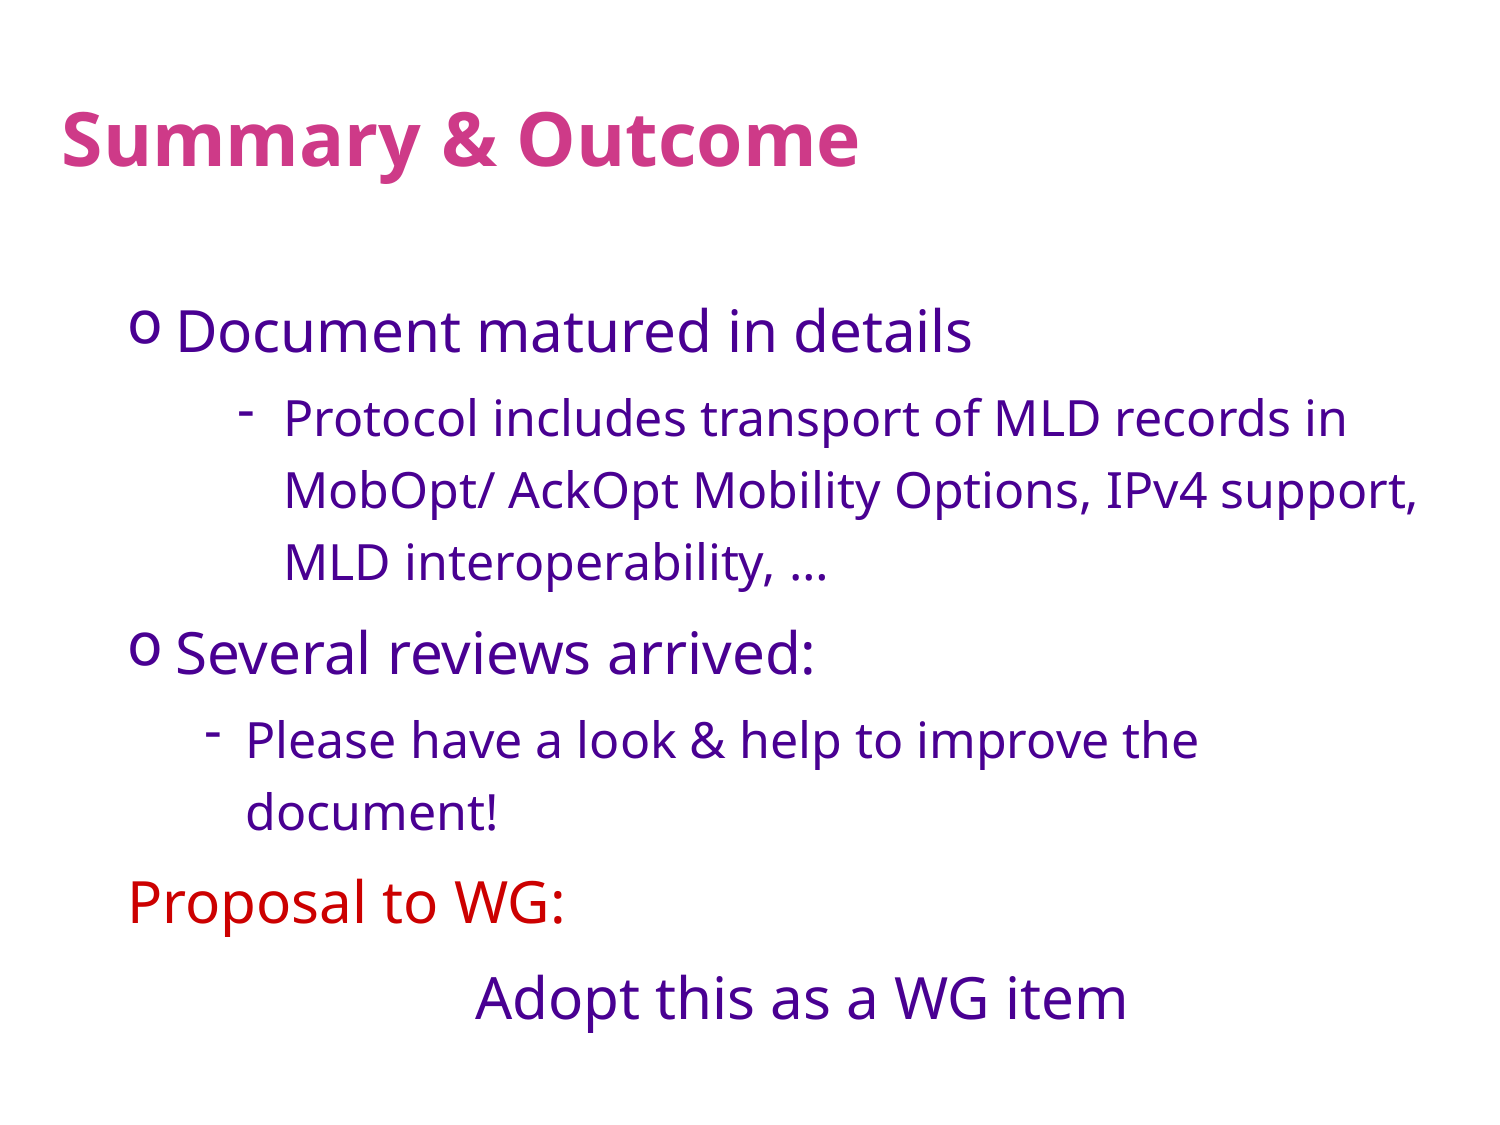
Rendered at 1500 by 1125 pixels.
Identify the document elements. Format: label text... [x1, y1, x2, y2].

title Summary & Outcome [46, 42, 1323, 231]
list Document matured in details Protocol includes transport of MLD records in MobOpt/ AckOpt Mobility Options, IPv4 support, MLD interoperability, … Several reviews arrived: Please have a look & help to improve the document! Proposal to WG: Adopt this as a WG item [111, 272, 1448, 1001]
